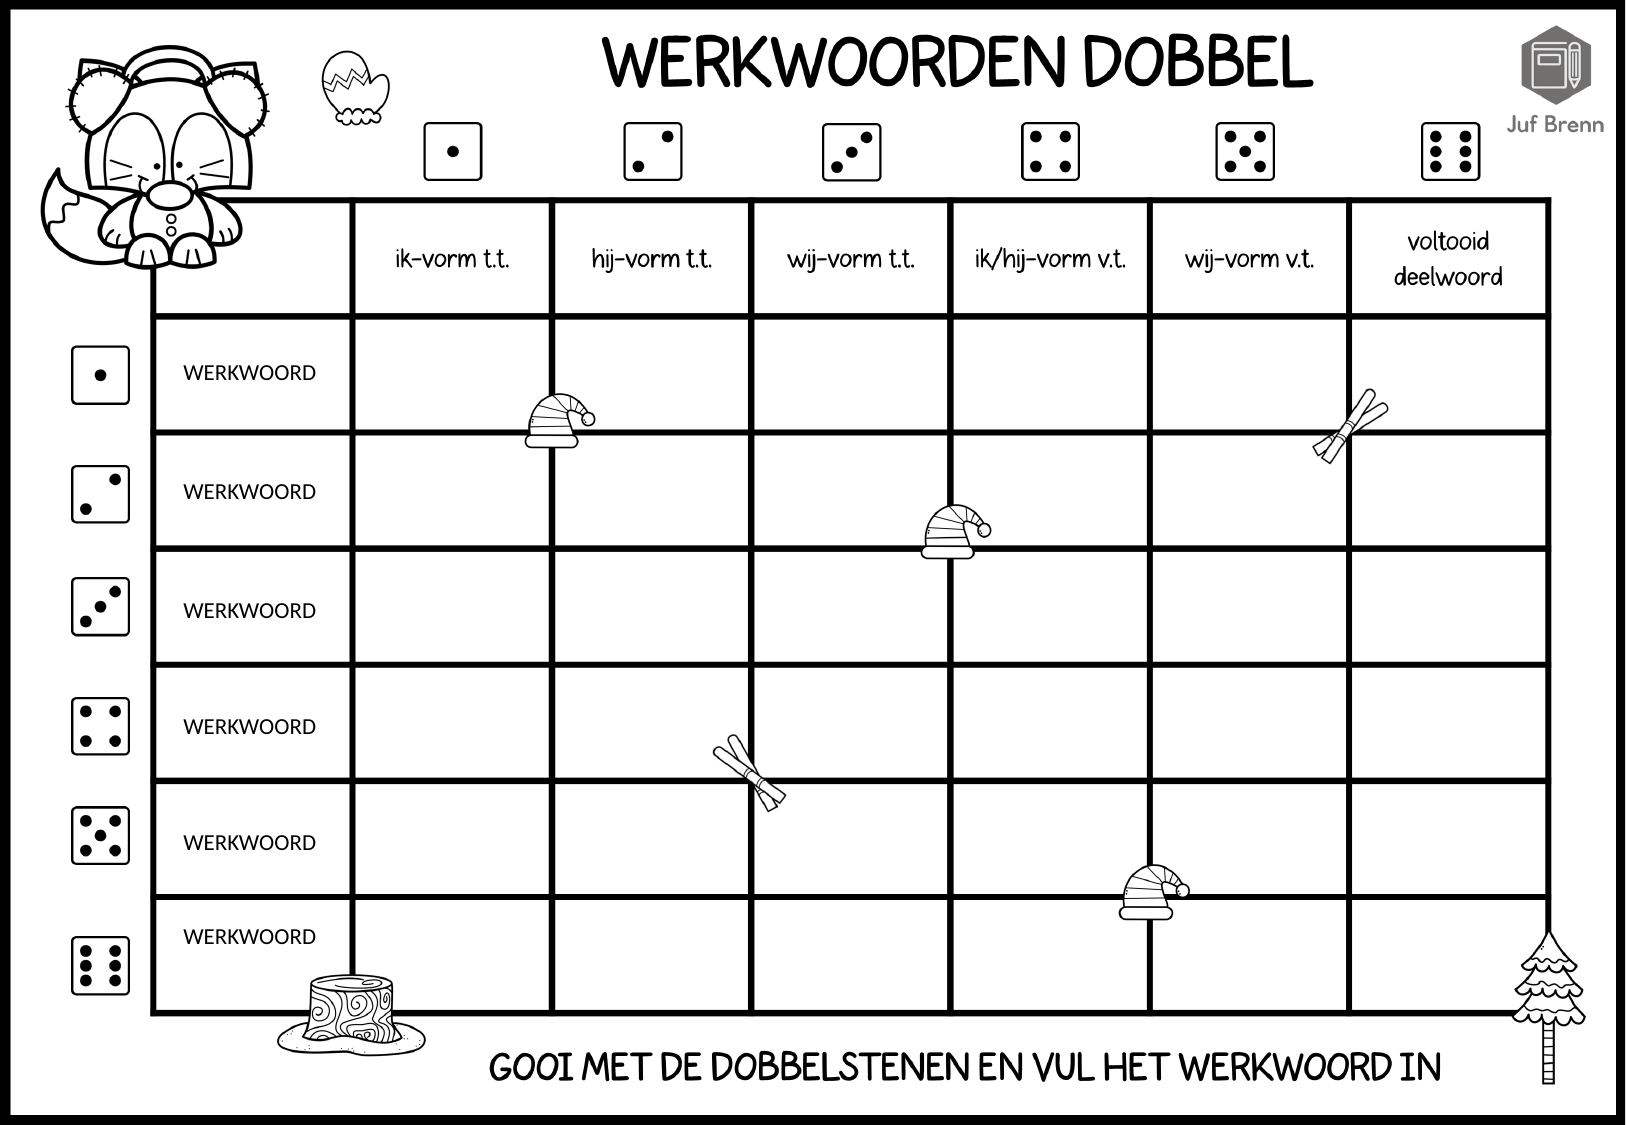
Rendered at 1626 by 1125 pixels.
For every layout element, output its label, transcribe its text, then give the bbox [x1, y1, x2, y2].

picture [0, 0, 1626, 1125]
text_box WERKWOORD [166, 704, 334, 747]
text_box WERKWOORD [166, 469, 334, 512]
text_box WERKWOORD [166, 819, 334, 863]
text_box WERKWOORD [166, 914, 334, 957]
text_box WERKWOORD [166, 350, 334, 393]
text_box WERKWOORD [166, 588, 334, 631]
